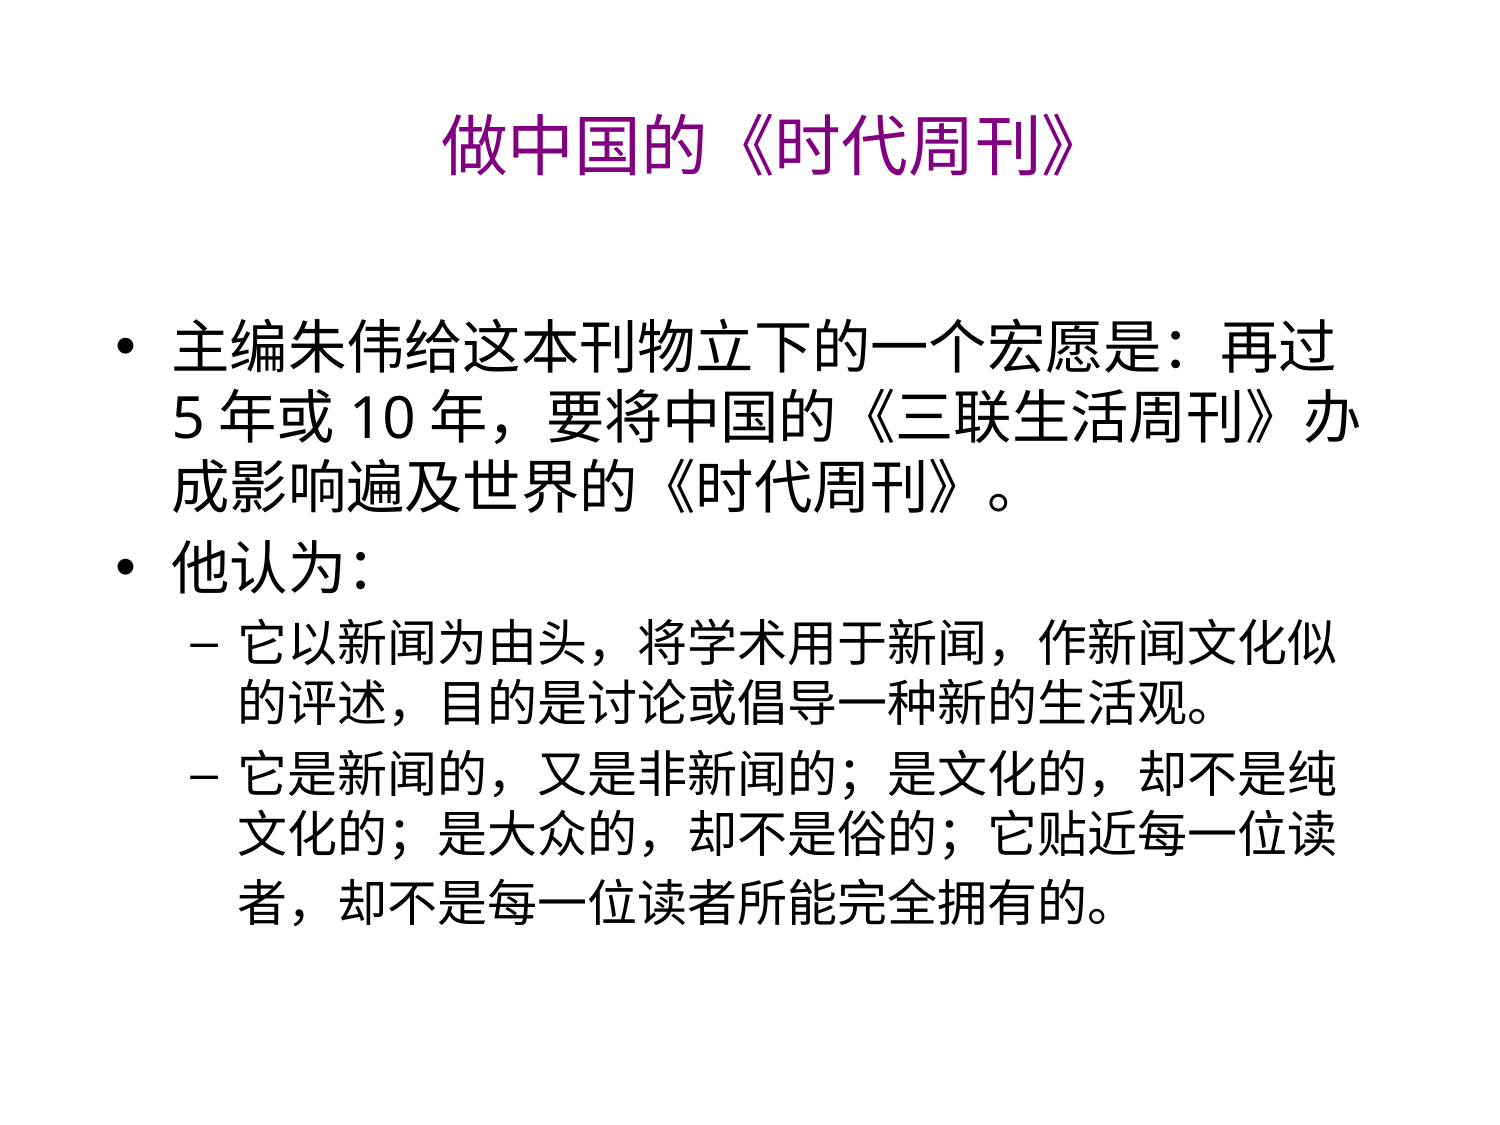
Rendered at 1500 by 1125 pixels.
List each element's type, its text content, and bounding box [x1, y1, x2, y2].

title 做中国的《时代周刊》 [137, 50, 1413, 238]
list 主编朱伟给这本刊物立下的一个宏愿是：再过5年或10年，要将中国的《三联生活周刊》办成影响遍及世界的《时代周刊》。 他认为： 它以新闻为由头，将学术用于新闻，作新闻文化似的评述，目的是讨论或倡导一种新的生活观。 它是新闻的，又是非新闻的；是文化的，却不是纯文化的；是大众的，却不是俗的；它贴近每一位读者，却不是每一位读者所能完全拥有的。 [100, 302, 1388, 978]
